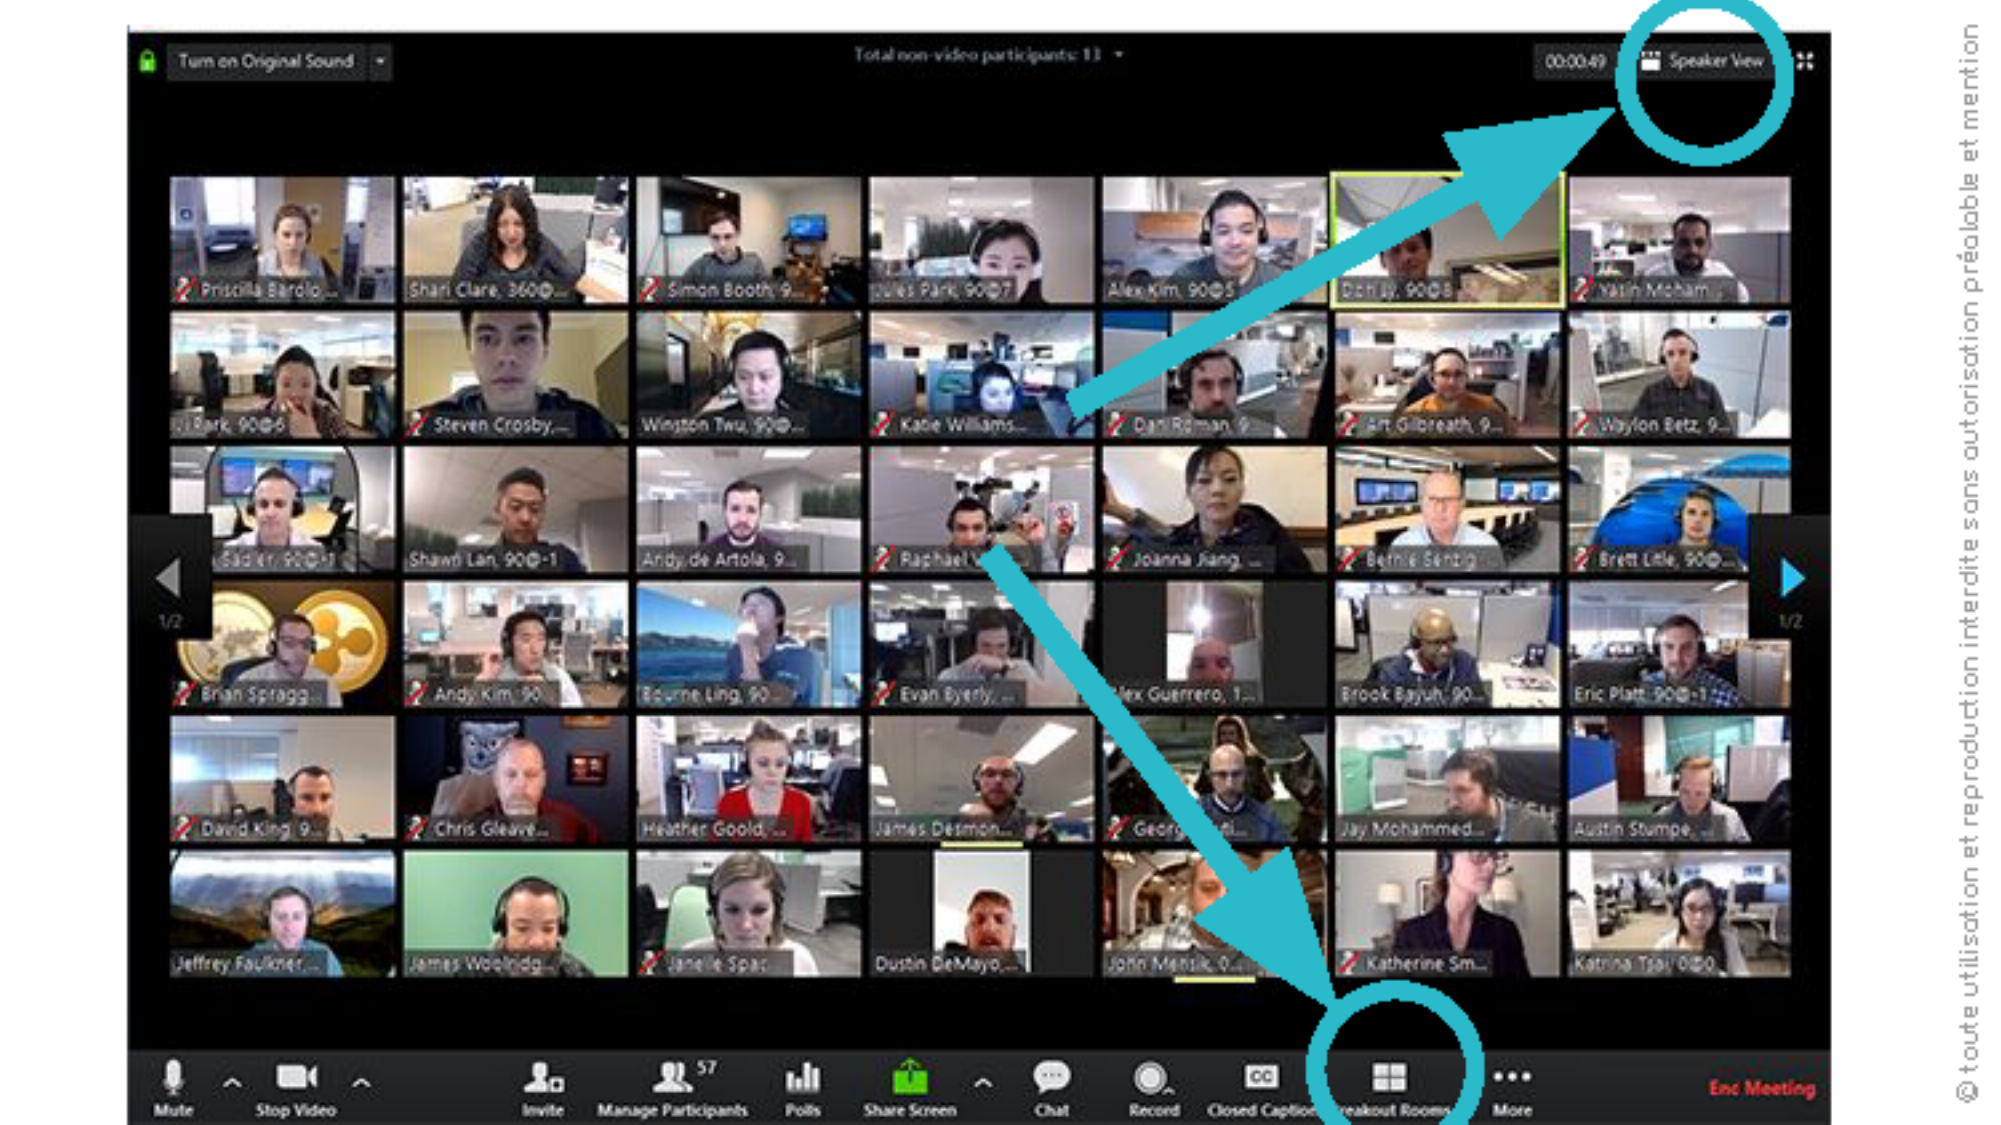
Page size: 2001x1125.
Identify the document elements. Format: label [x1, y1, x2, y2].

list [0, 0, 2000, 1125]
